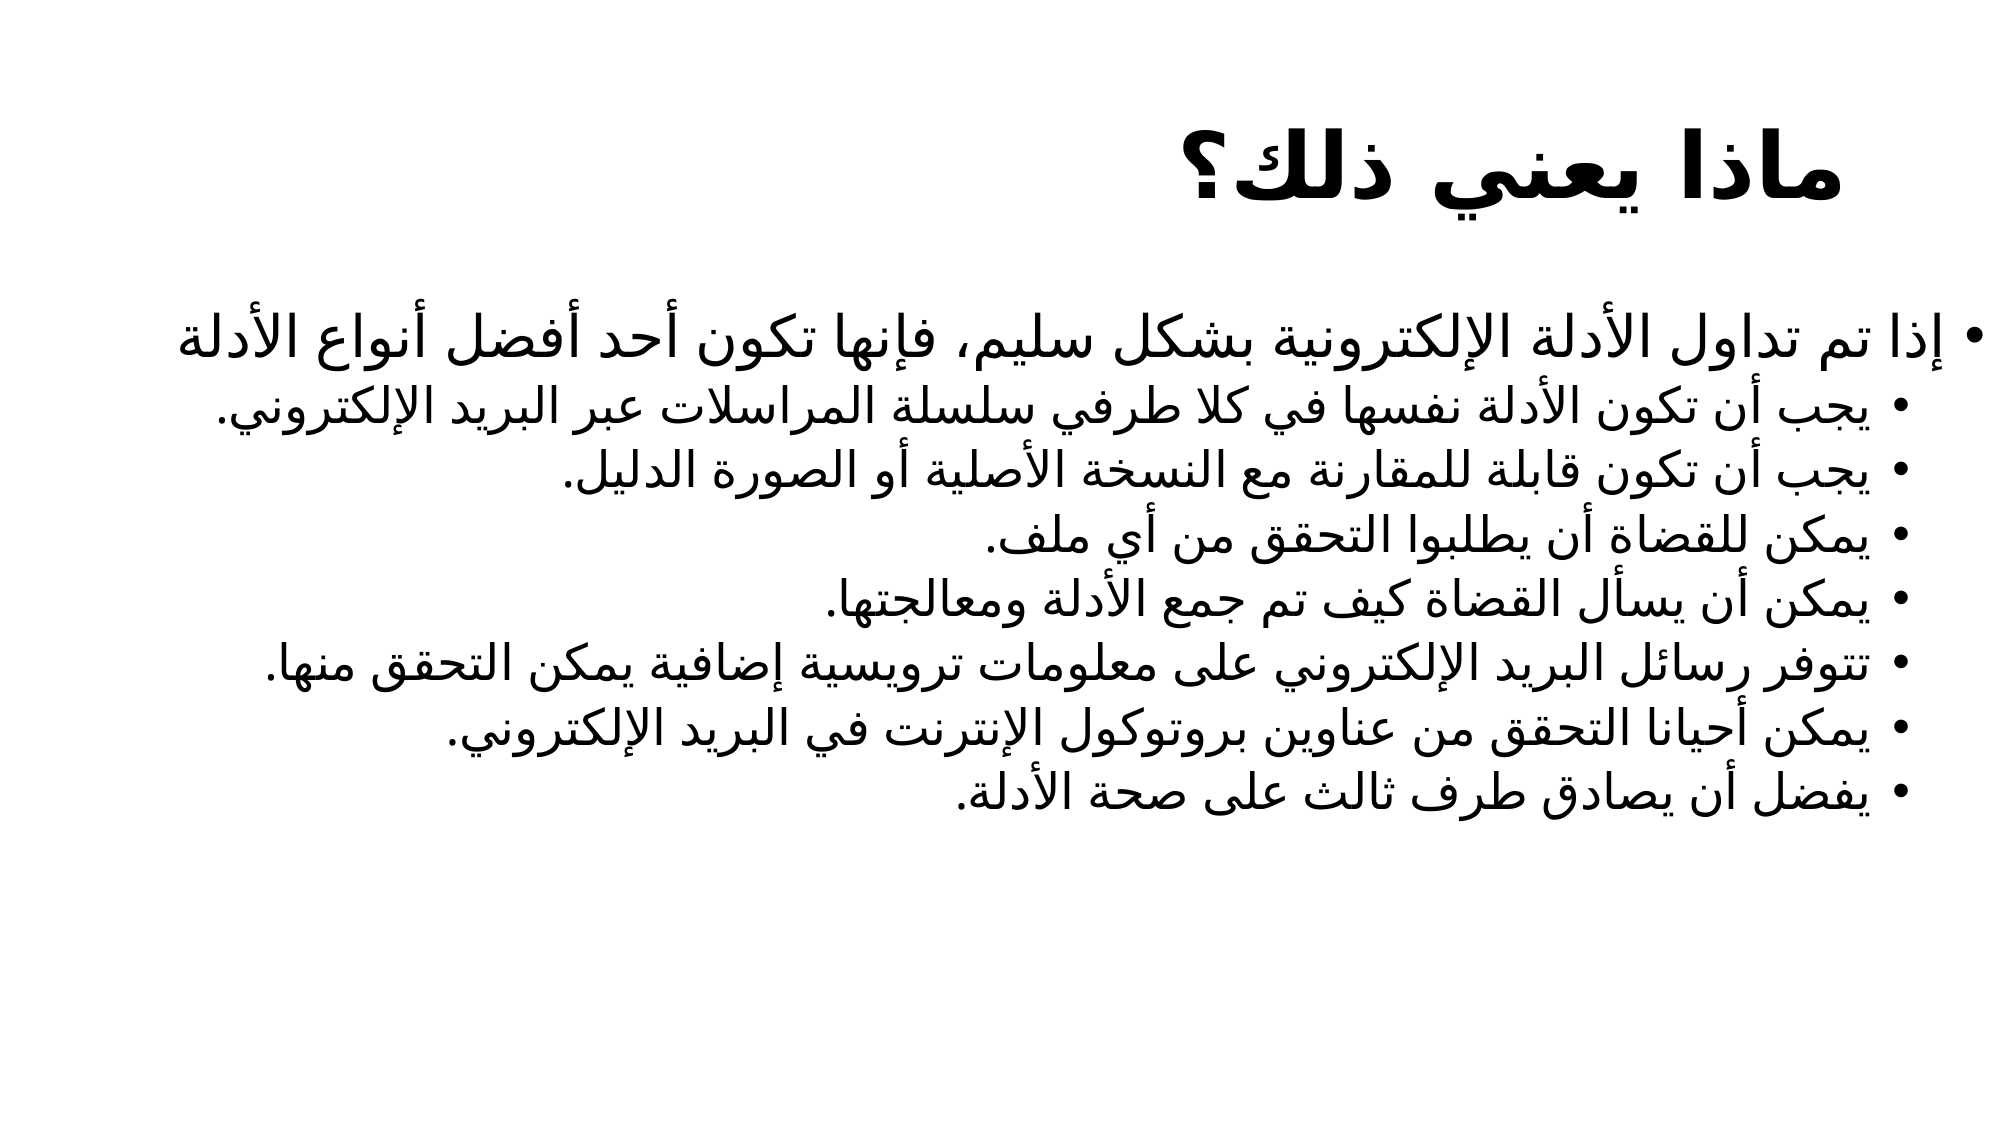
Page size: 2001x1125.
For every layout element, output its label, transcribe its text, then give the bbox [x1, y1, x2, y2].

list إذا تم تداول الأدلة الإلكترونية بشكل سليم، فإنها تكون أحد أفضل أنواع الأدلة يجب أن تكون الأدلة نفسها في كلا طرفي سلسلة المراسلات عبر البريد الإلكتروني. يجب أن تكون قابلة للمقارنة مع النسخة الأصلية أو الصورة الدليل. يمكن للقضاة أن يطلبوا التحقق من أي ملف. يمكن أن يسأل القضاة كيف تم جمع الأدلة ومعالجتها. تتوفر رسائل البريد الإلكتروني على معلومات ترويسية إضافية يمكن التحقق منها. يمكن أحيانا التحقق من عناوين بروتوكول الإنترنت في البريد الإلكتروني. يفضل أن يصادق طرف ثالث على صحة الأدلة. [137, 299, 2000, 1014]
title ماذا يعني ذلك؟ [137, 59, 1863, 278]
